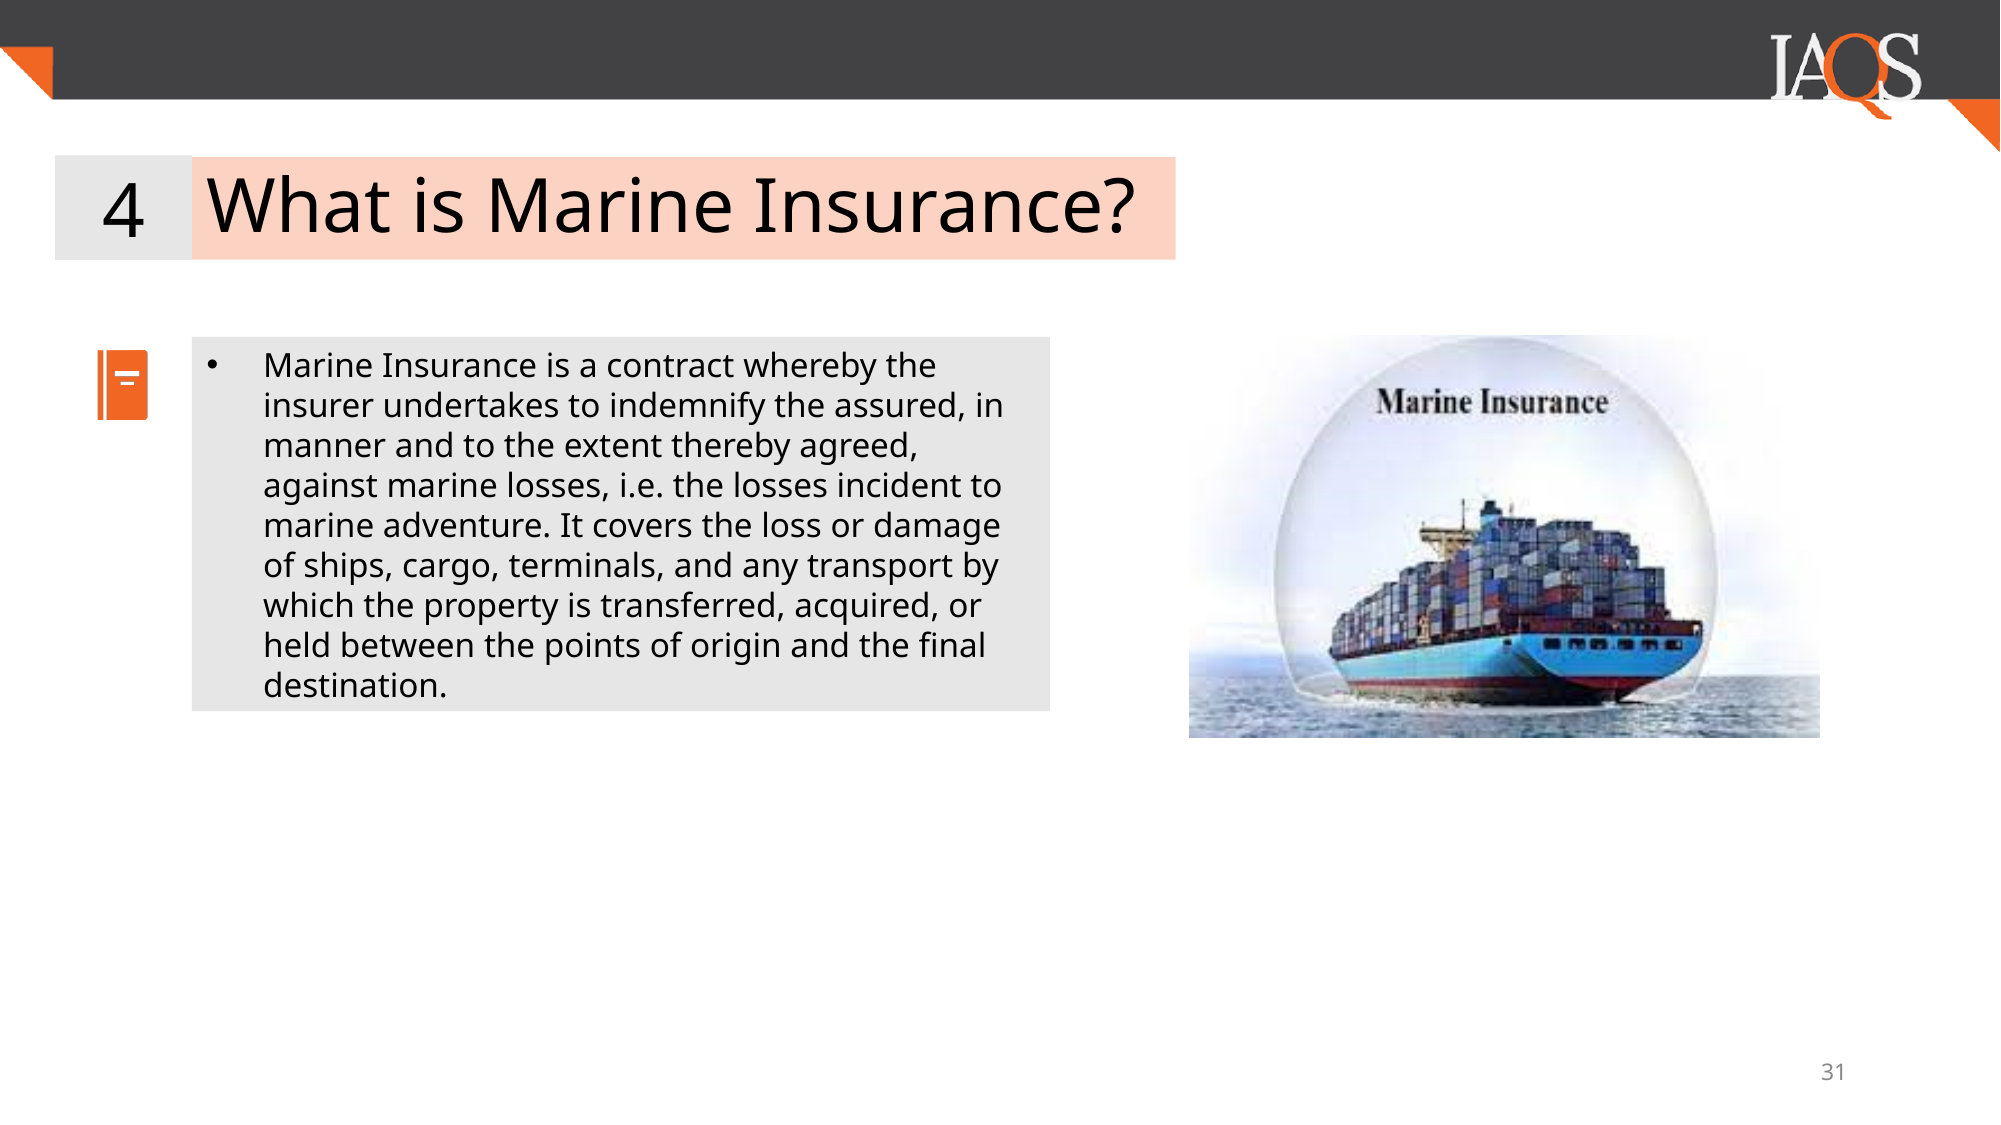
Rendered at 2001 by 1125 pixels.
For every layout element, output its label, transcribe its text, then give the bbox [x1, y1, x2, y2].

slide_number ‹#› [1412, 1042, 1863, 1103]
text_box Marine Insurance is a contract whereby the insurer undertakes to indemnify the assured, in manner and to the extent thereby agreed, against marine losses, i.e. the losses incident to marine adventure. It covers the loss or damage of ships, cargo, terminals, and any transport by which the property is transferred, acquired, or held between the points of origin and the final destination. [191, 336, 1050, 712]
title What is Marine Insurance? [192, 156, 1176, 260]
picture [80, 342, 165, 427]
picture [1189, 335, 1820, 738]
text_box 4 [55, 155, 192, 261]
picture [0, 0, 2000, 152]
